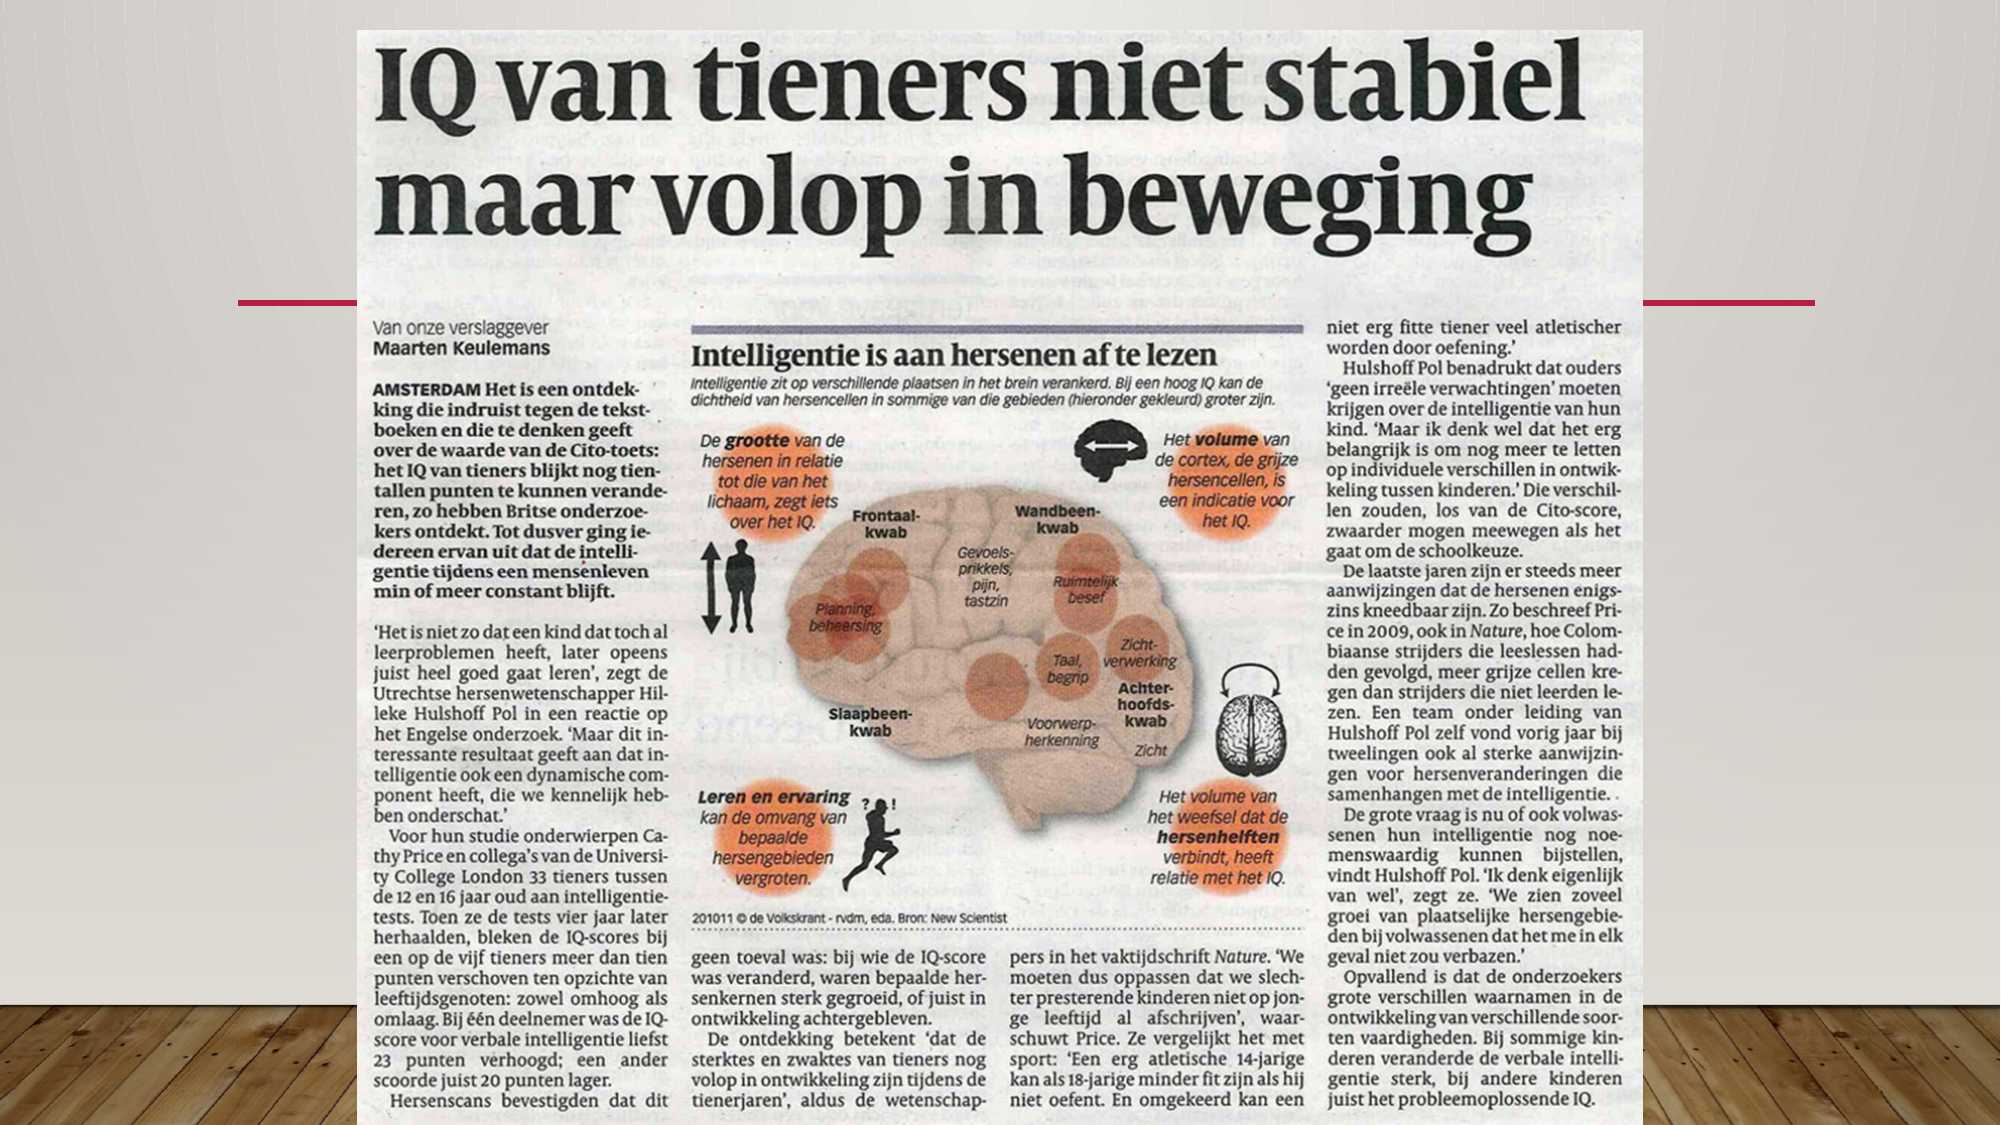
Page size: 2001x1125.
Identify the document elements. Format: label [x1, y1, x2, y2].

picture [0, 1005, 357, 1125]
list [357, 30, 1643, 1125]
picture [1643, 1005, 2000, 1125]
